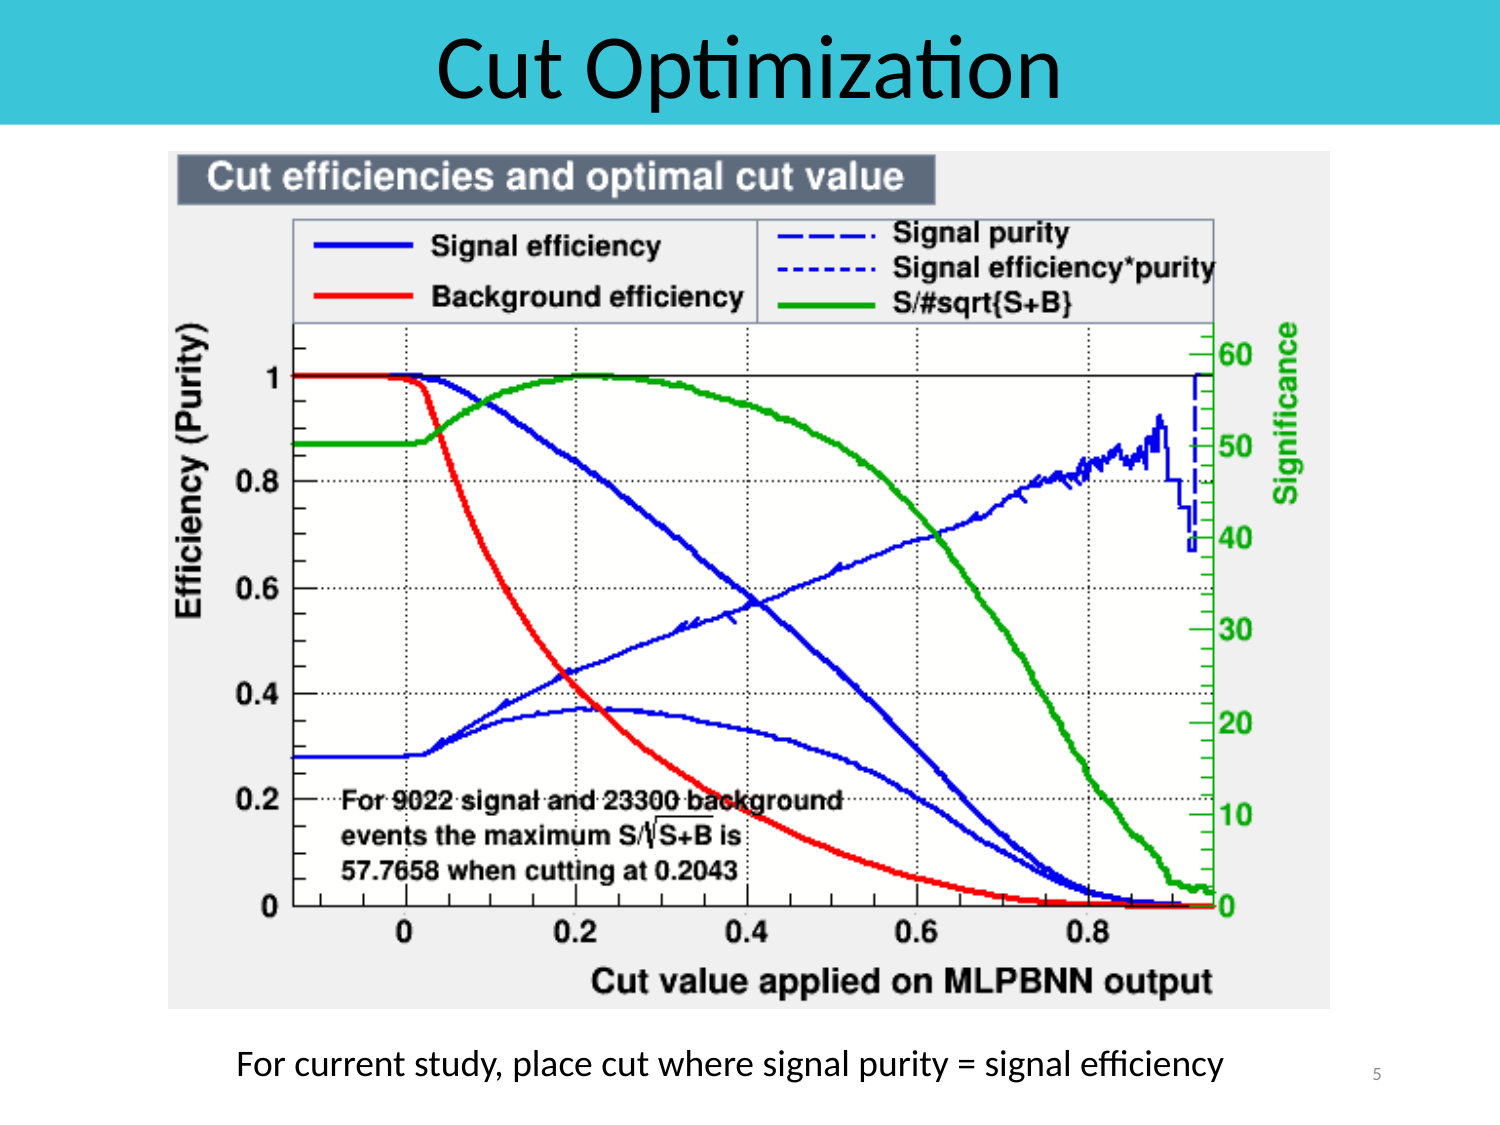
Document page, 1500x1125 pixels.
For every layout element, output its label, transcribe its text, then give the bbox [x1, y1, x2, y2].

text_box Cut Optimization [0, 0, 1500, 125]
text_box For current study, place cut where signal purity = signal efficiency [174, 1031, 1287, 1091]
slide_number 5 [1059, 1042, 1397, 1103]
picture [168, 151, 1330, 1009]
